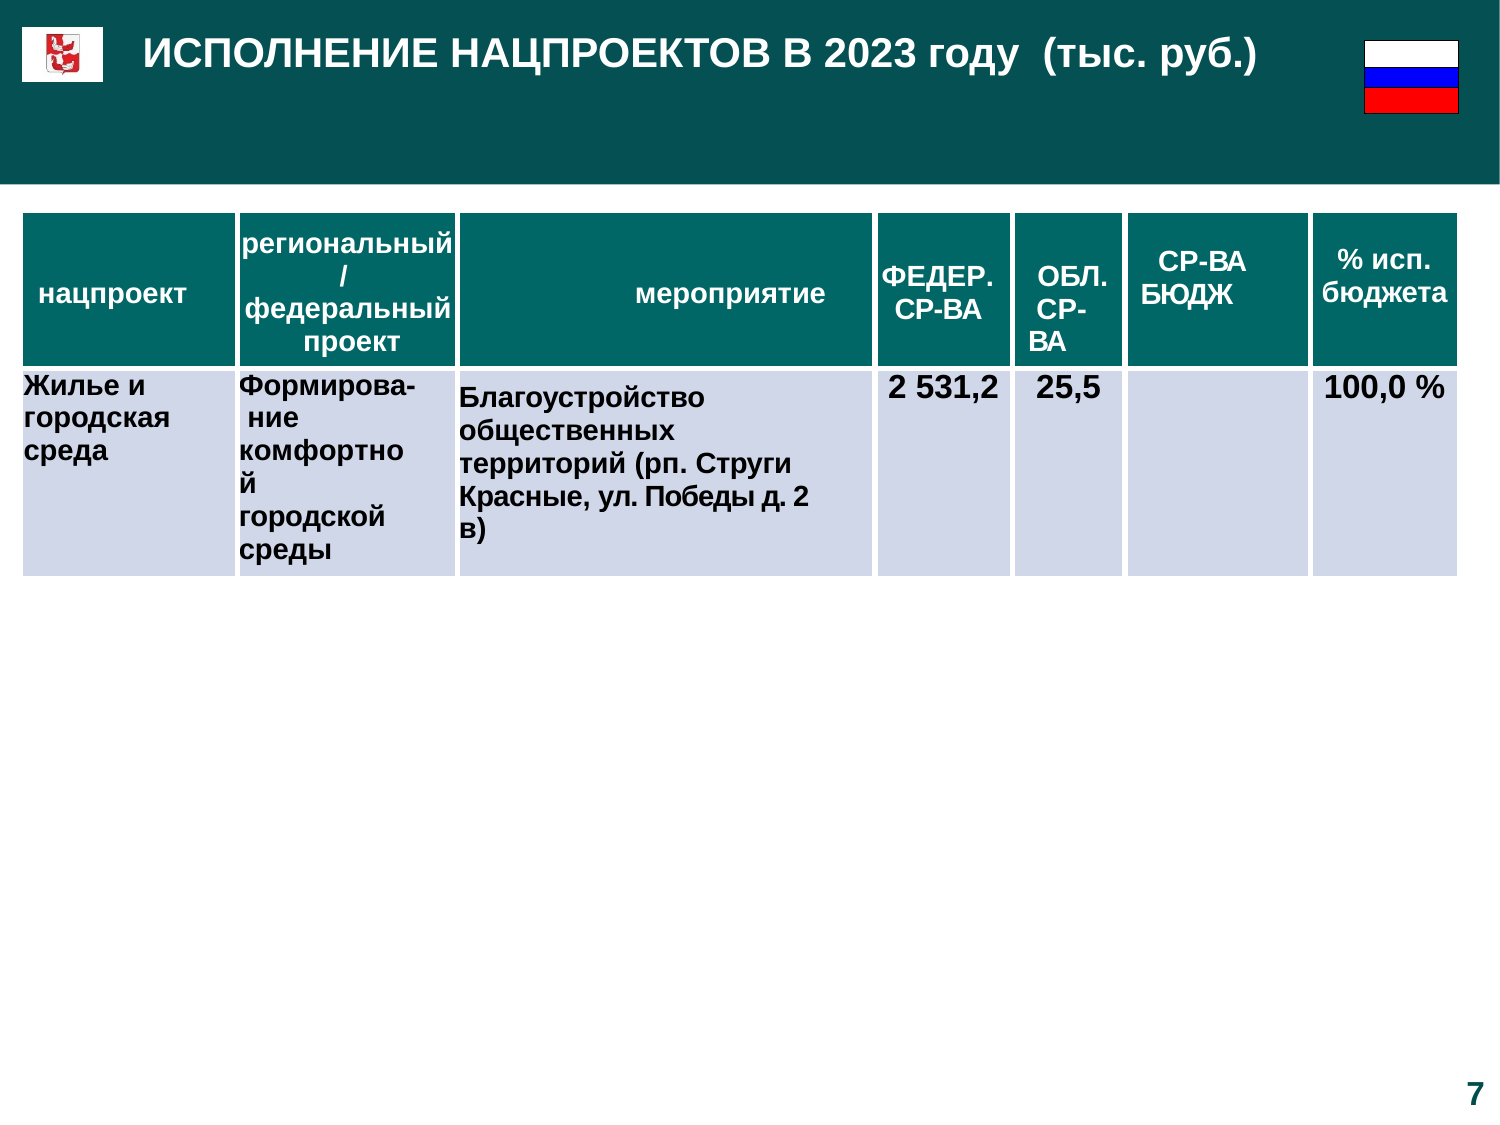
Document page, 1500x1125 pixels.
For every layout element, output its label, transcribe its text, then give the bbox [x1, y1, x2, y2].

table_cell 100,0 % [1313, 371, 1457, 576]
table_header региональный / федеральный проект [240, 214, 455, 366]
table_header ОБЛ. СР-ВА [1015, 214, 1122, 366]
table_cell Жилье и городская среда [23, 371, 235, 576]
table_header мероприятие [460, 214, 872, 366]
table_header ФЕДЕР. СР-ВА [878, 214, 1010, 366]
table_cell 25,5 [1015, 371, 1122, 576]
picture [21, 27, 104, 82]
table_cell [1128, 371, 1308, 576]
table_cell [1365, 88, 1458, 113]
table_header % исп. бюджета [1313, 213, 1457, 366]
text_box 7 [1464, 1070, 1487, 1113]
table_cell [1365, 68, 1458, 87]
table_cell Формирова- ние комфортной городской среды [240, 371, 455, 576]
table_cell 2 531,2 [878, 371, 1010, 576]
title ИСПОЛНЕНИЕ НАЦПРОЕКТОВ В 2023 году (тыс. руб.) [140, 23, 1336, 214]
text_box [0, 0, 1500, 185]
table_header нацпроект [23, 213, 235, 366]
table_cell Благоустройство общественных территорий (рп. Струги Красные, ул. Победы д. 2 в) [460, 371, 872, 576]
table_header [1365, 41, 1458, 67]
table_header СР-ВА БЮДЖ [1128, 214, 1308, 366]
